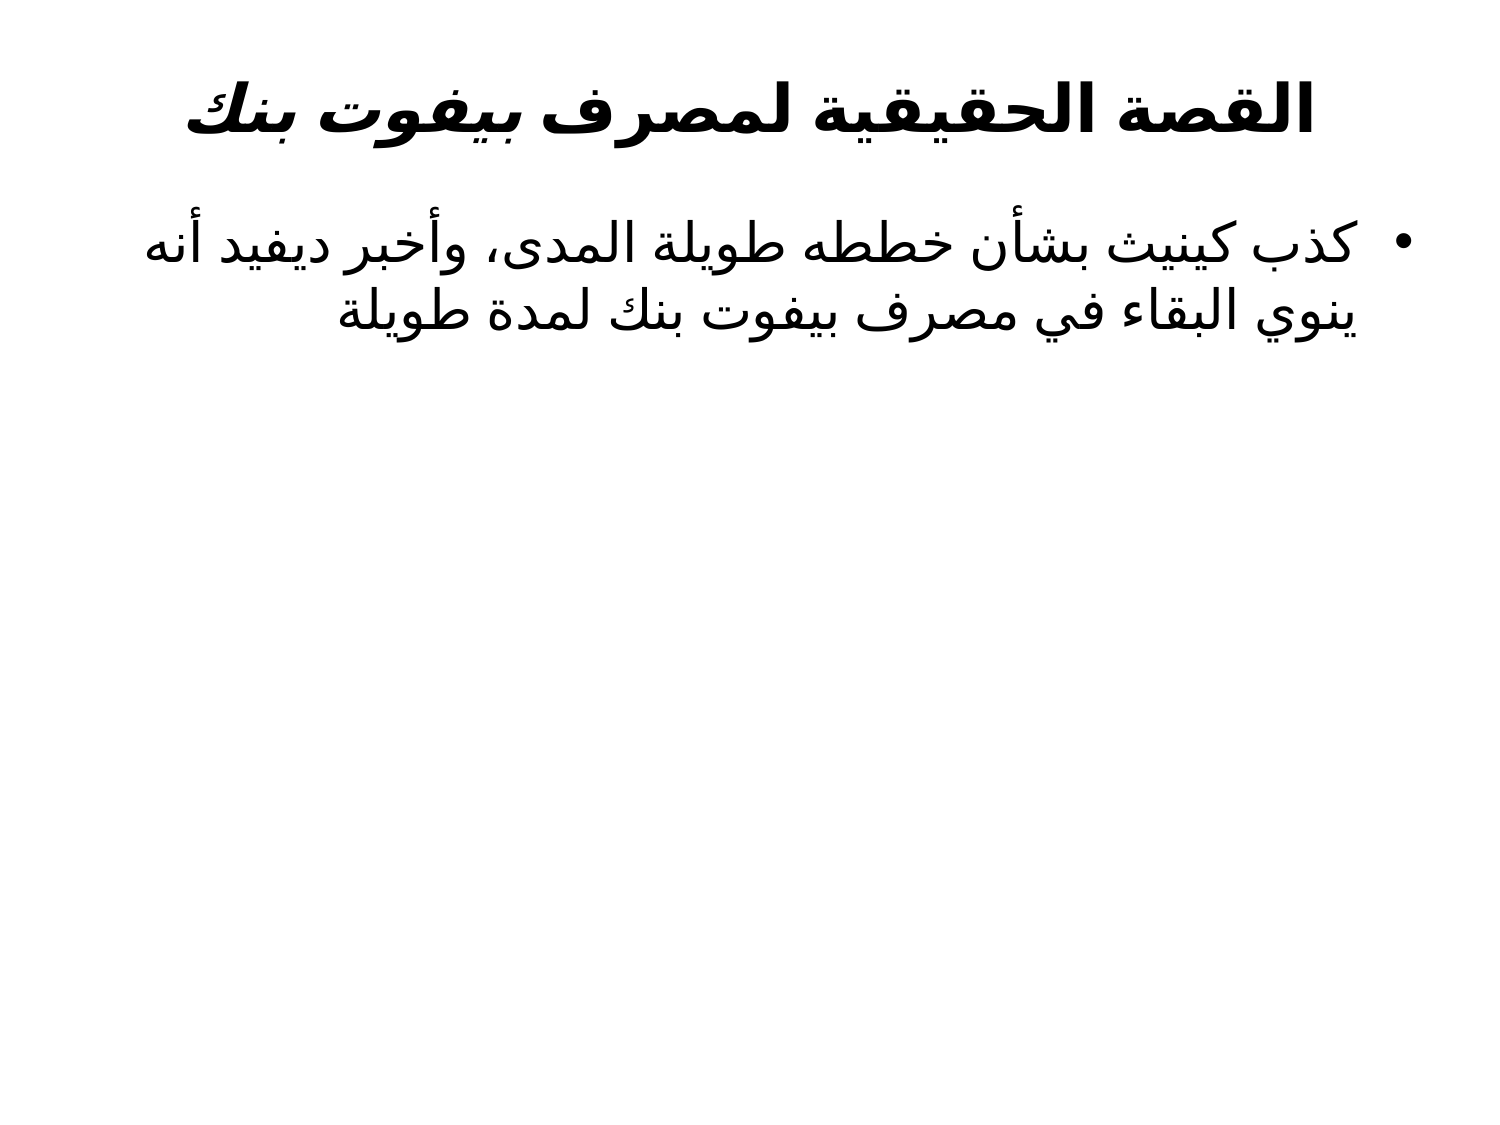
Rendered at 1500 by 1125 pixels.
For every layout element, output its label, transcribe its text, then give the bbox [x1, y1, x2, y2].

title القصة الحقيقية لمصرف بيفوت بنك [75, 12, 1425, 200]
list كذب كينيث بشأن خططه طويلة المدى، وأخبر ديفيد أنه ينوي البقاء في مصرف بيفوت بنك لمدة طويلة كما حاول استغلال العرض الخارجي كوسيلة ضغط لم يصدق ديفيد أنه حصل حقًا على عرض خارجي لم يحصل كينيث على الزيادة أو الترقية إلى منصب نائب الرئيس وغادر المصرف للحصول على درجة الماجستير في إدارة الأعمال ومتابعة مستقبله في الصين قام المصرف بتعيين نائب رئيس للقيام بالمهمة التي كان يؤديها كينيث كمساعد أول يتم التحقيق مع ديفيد حاليًا من قِبل المصرف بسبب ارتفاع معدل دوران الموظفين بين موظفيه المبتدئين [75, 200, 1425, 1125]
